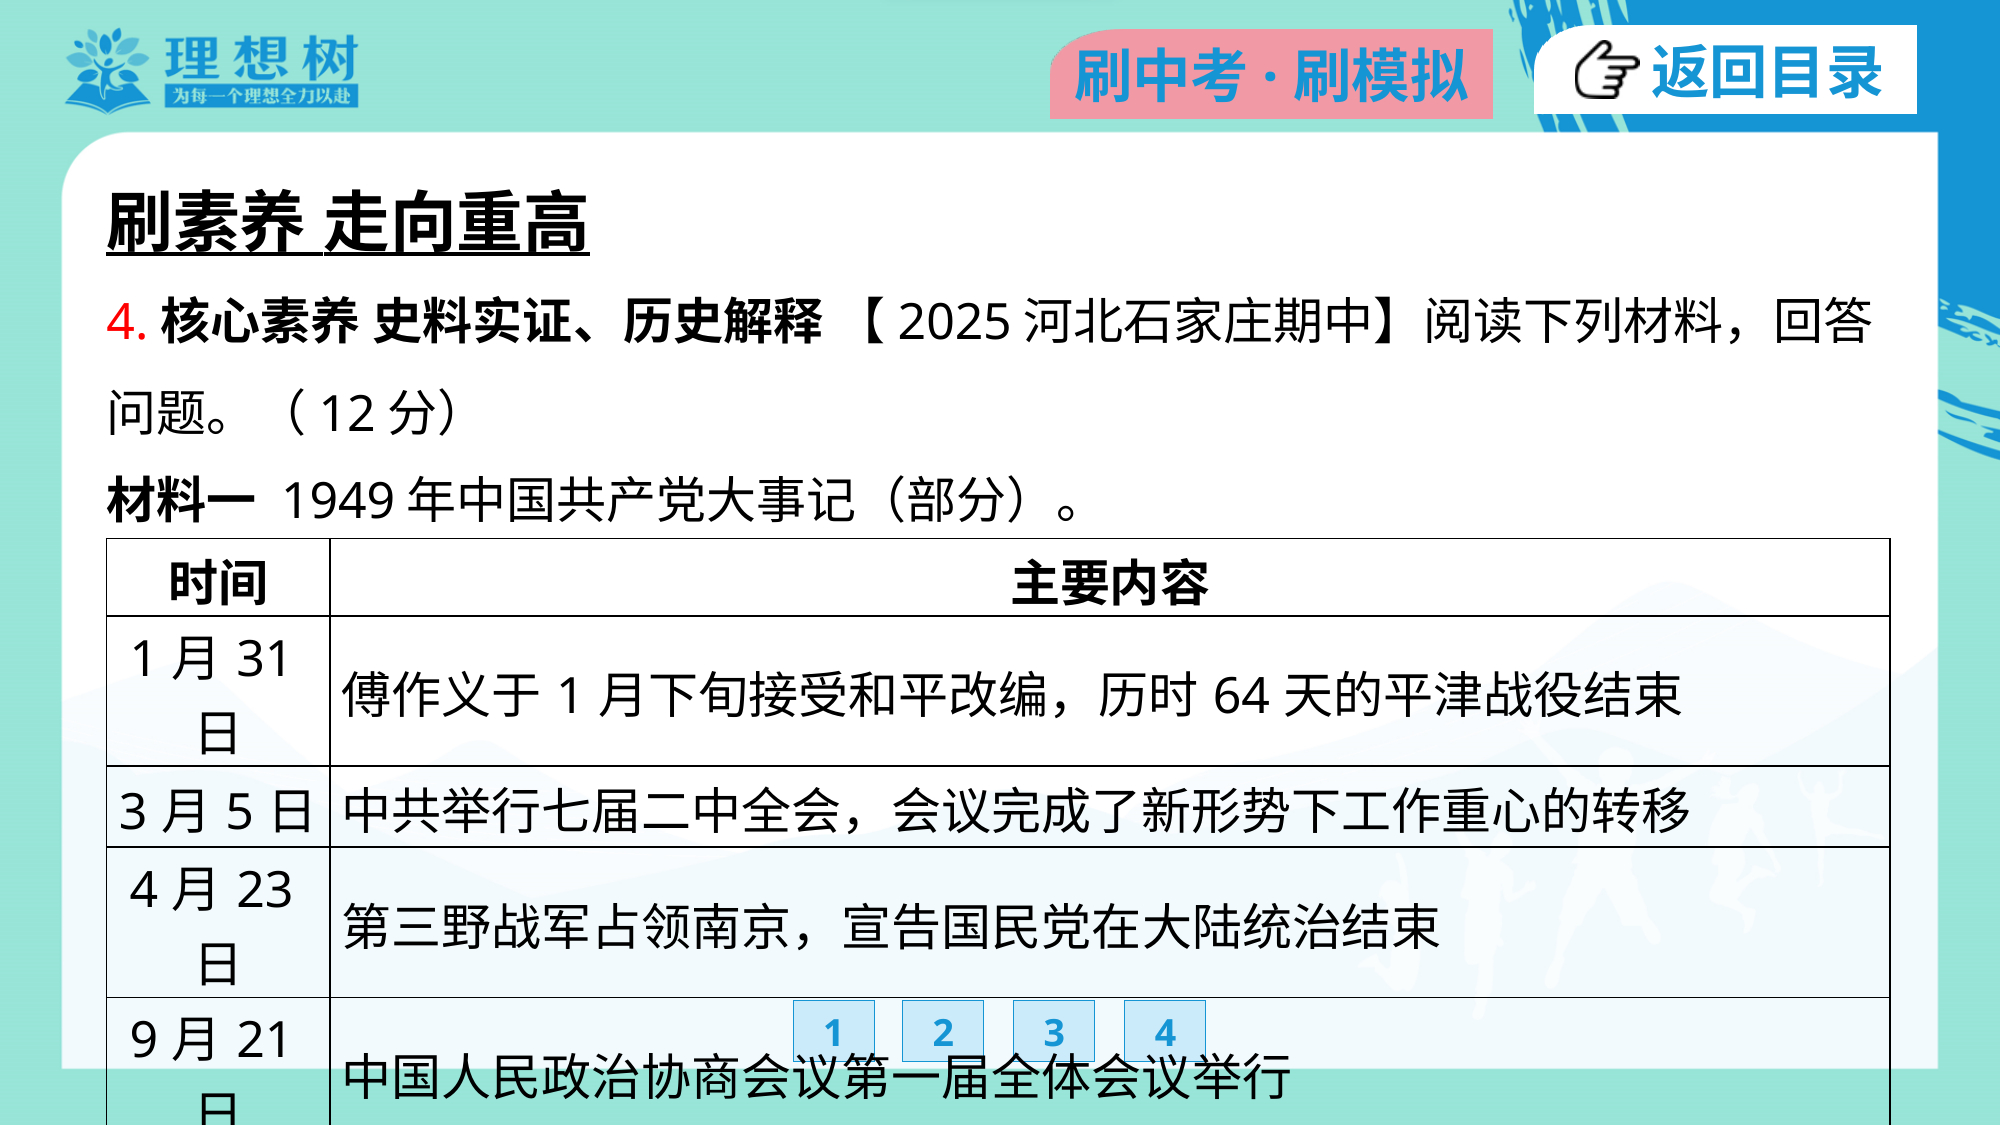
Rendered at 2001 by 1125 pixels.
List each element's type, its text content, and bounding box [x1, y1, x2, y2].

table_cell 中国人民政治协商会议第一届全体会议举行 [331, 998, 1889, 1125]
table_cell 1月31日 [107, 617, 329, 765]
table_cell 9月21日 [107, 998, 329, 1125]
table_cell 中共举行七届二中全会，会议完成了新形势下工作重心的转移 [331, 767, 1889, 846]
text_box 刷素养 走向重高 [106, 140, 1895, 257]
table_cell 4月23日 [107, 848, 329, 997]
table_cell 第三野战军占领南京，宣告国民党在大陆统治结束 [331, 848, 1889, 997]
table_header 主要内容 [331, 539, 1889, 615]
text_box 4.核心素养 史料实证、历史解释 【2025河北石家庄期中】阅读下列材料，回答 问题。（12分） 材料一 1949年中国共产党大事记（部分）。 [106, 257, 1895, 519]
table_cell 3月5日 [107, 767, 329, 846]
picture [0, 0, 2000, 1125]
table_cell 傅作义于1月下旬接受和平改编，历时64天的平津战役结束 [331, 617, 1889, 765]
table_header 时间 [107, 539, 329, 615]
